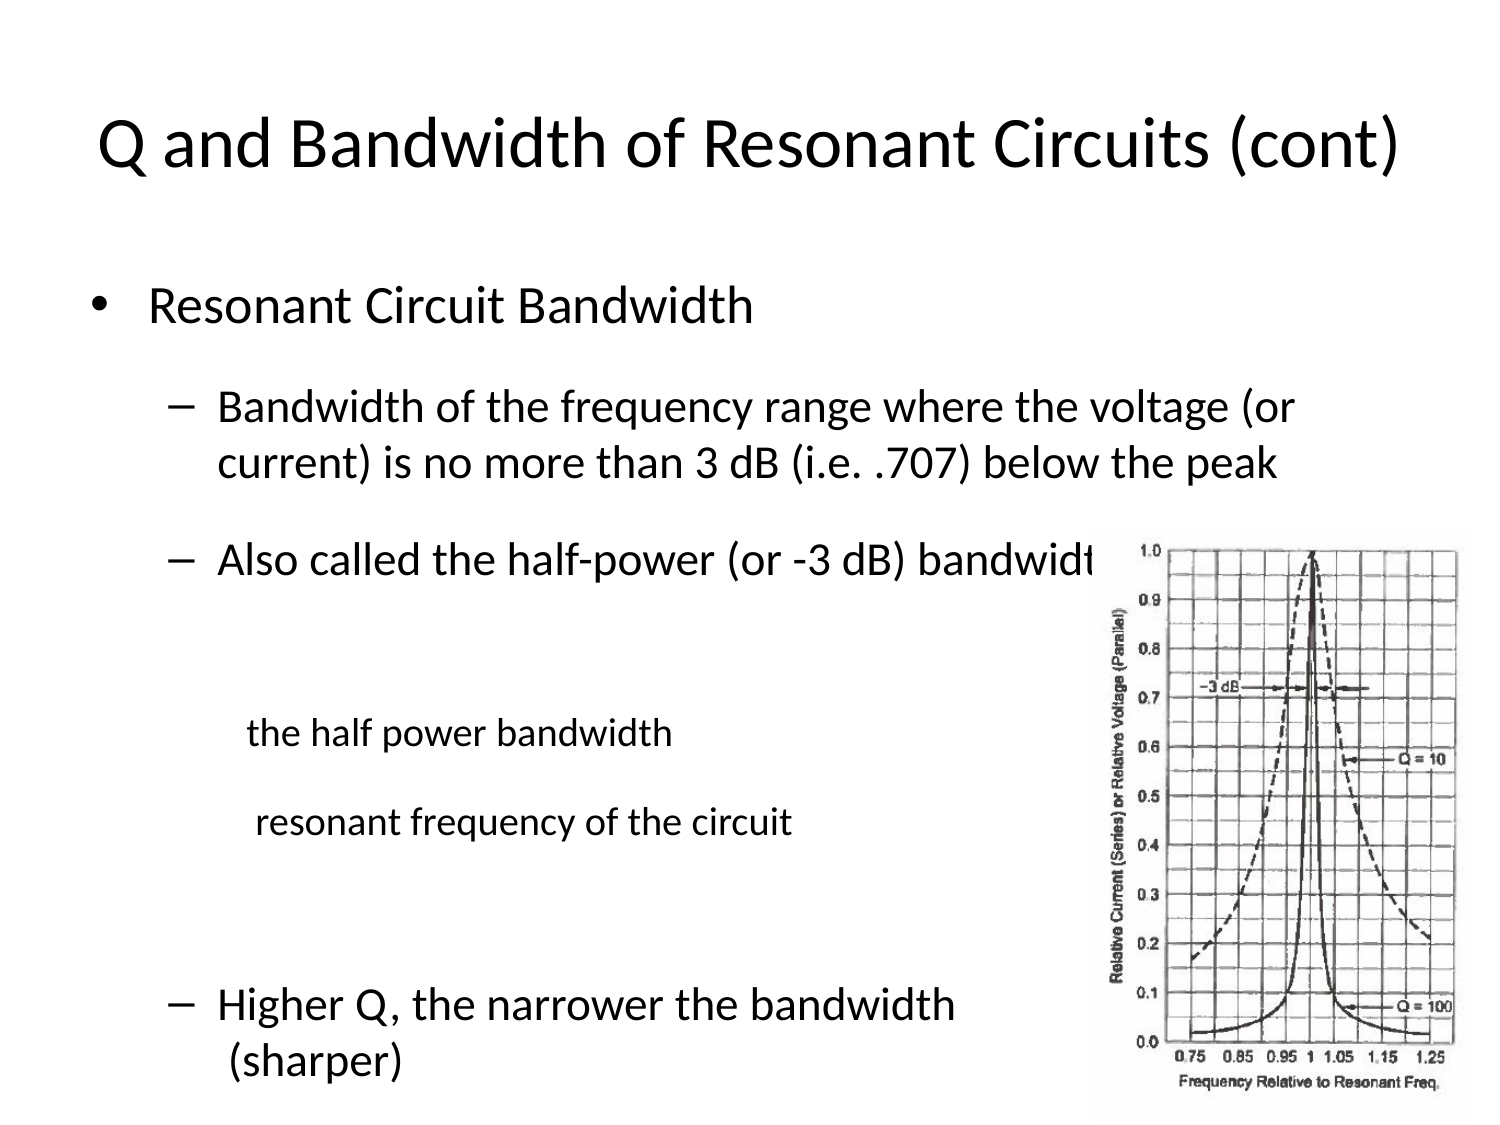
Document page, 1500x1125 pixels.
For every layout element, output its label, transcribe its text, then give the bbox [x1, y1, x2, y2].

title Q and Bandwidth of Resonant Circuits (cont) [75, 45, 1425, 233]
picture [1091, 528, 1476, 1125]
